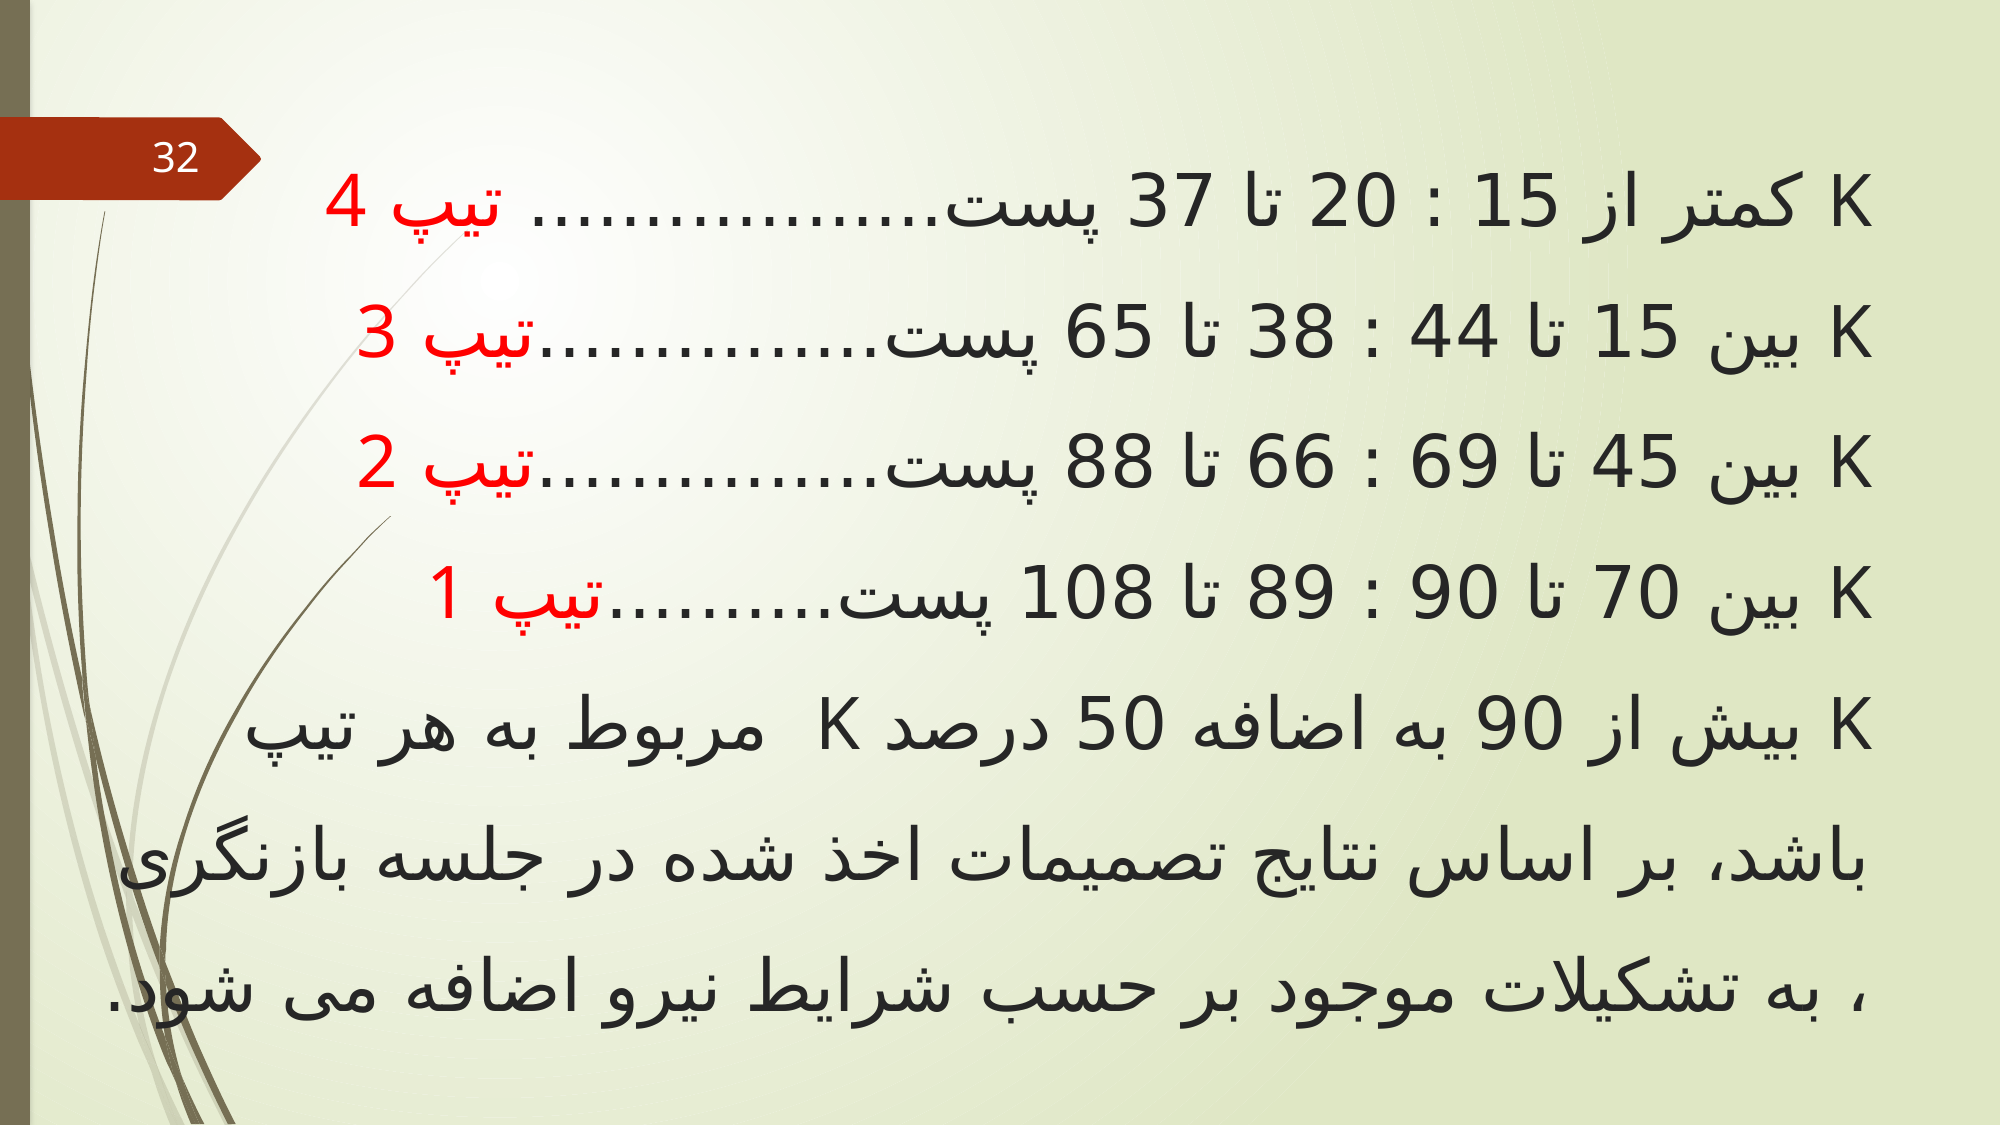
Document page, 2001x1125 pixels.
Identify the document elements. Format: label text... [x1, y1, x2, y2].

title K کمتر از 15 : 20 تا 37 پست.................. تیپ 4 K بین 15 تا 44 : 38 تا 65 پست...............تیپ 3 K بین 45 تا 69 : 66 تا 88 پست...............تیپ 2 K بین 70 تا 90 : 89 تا 108 پست..........تیپ 1 K بیش از 90 به اضافه 50 درصد K مربوط به هر تیپ باشد، بر اساس نتایج تصمیمات اخذ شده در جلسه بازنگری ، به تشکیلات موجود بر حسب شرایط نیرو اضافه می شود. [87, 102, 1888, 1090]
slide_number 32 [87, 129, 216, 190]
